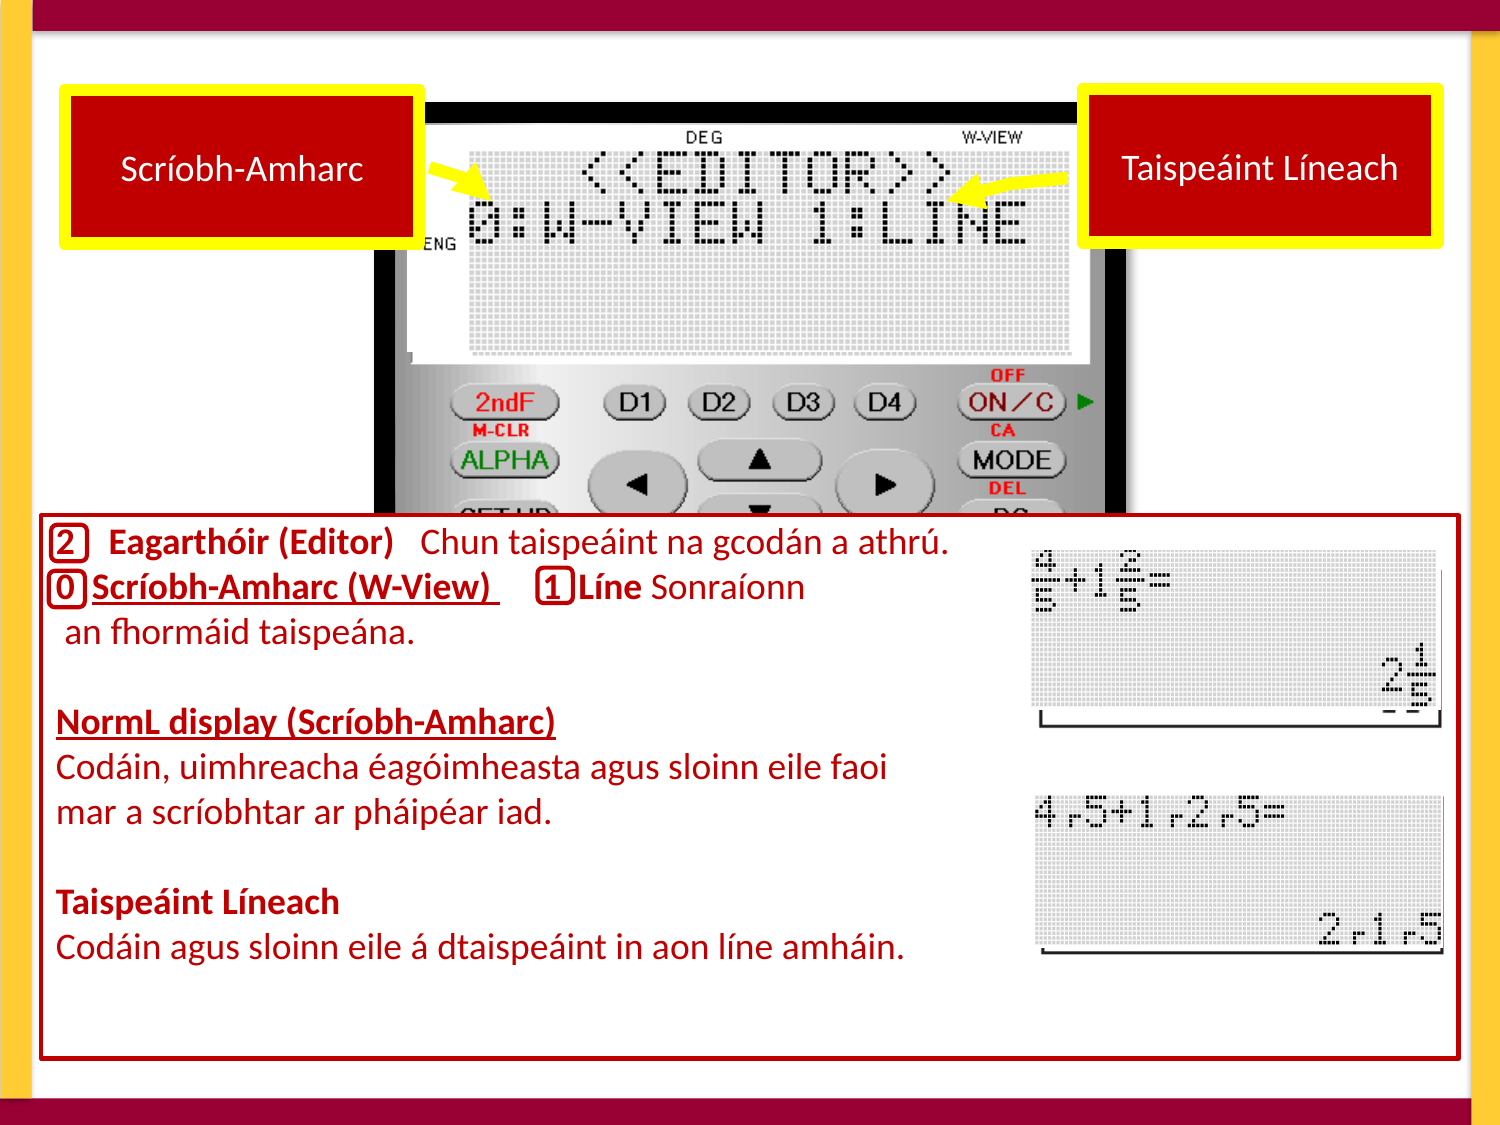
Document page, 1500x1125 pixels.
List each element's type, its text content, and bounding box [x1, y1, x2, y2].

picture [1030, 790, 1443, 948]
text_box Scríobh-Amharc [63, 88, 421, 246]
picture [395, 123, 1105, 513]
picture [1021, 550, 1442, 710]
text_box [40, 515, 1459, 1059]
text_box Taispeáint Líneach [1081, 87, 1440, 245]
